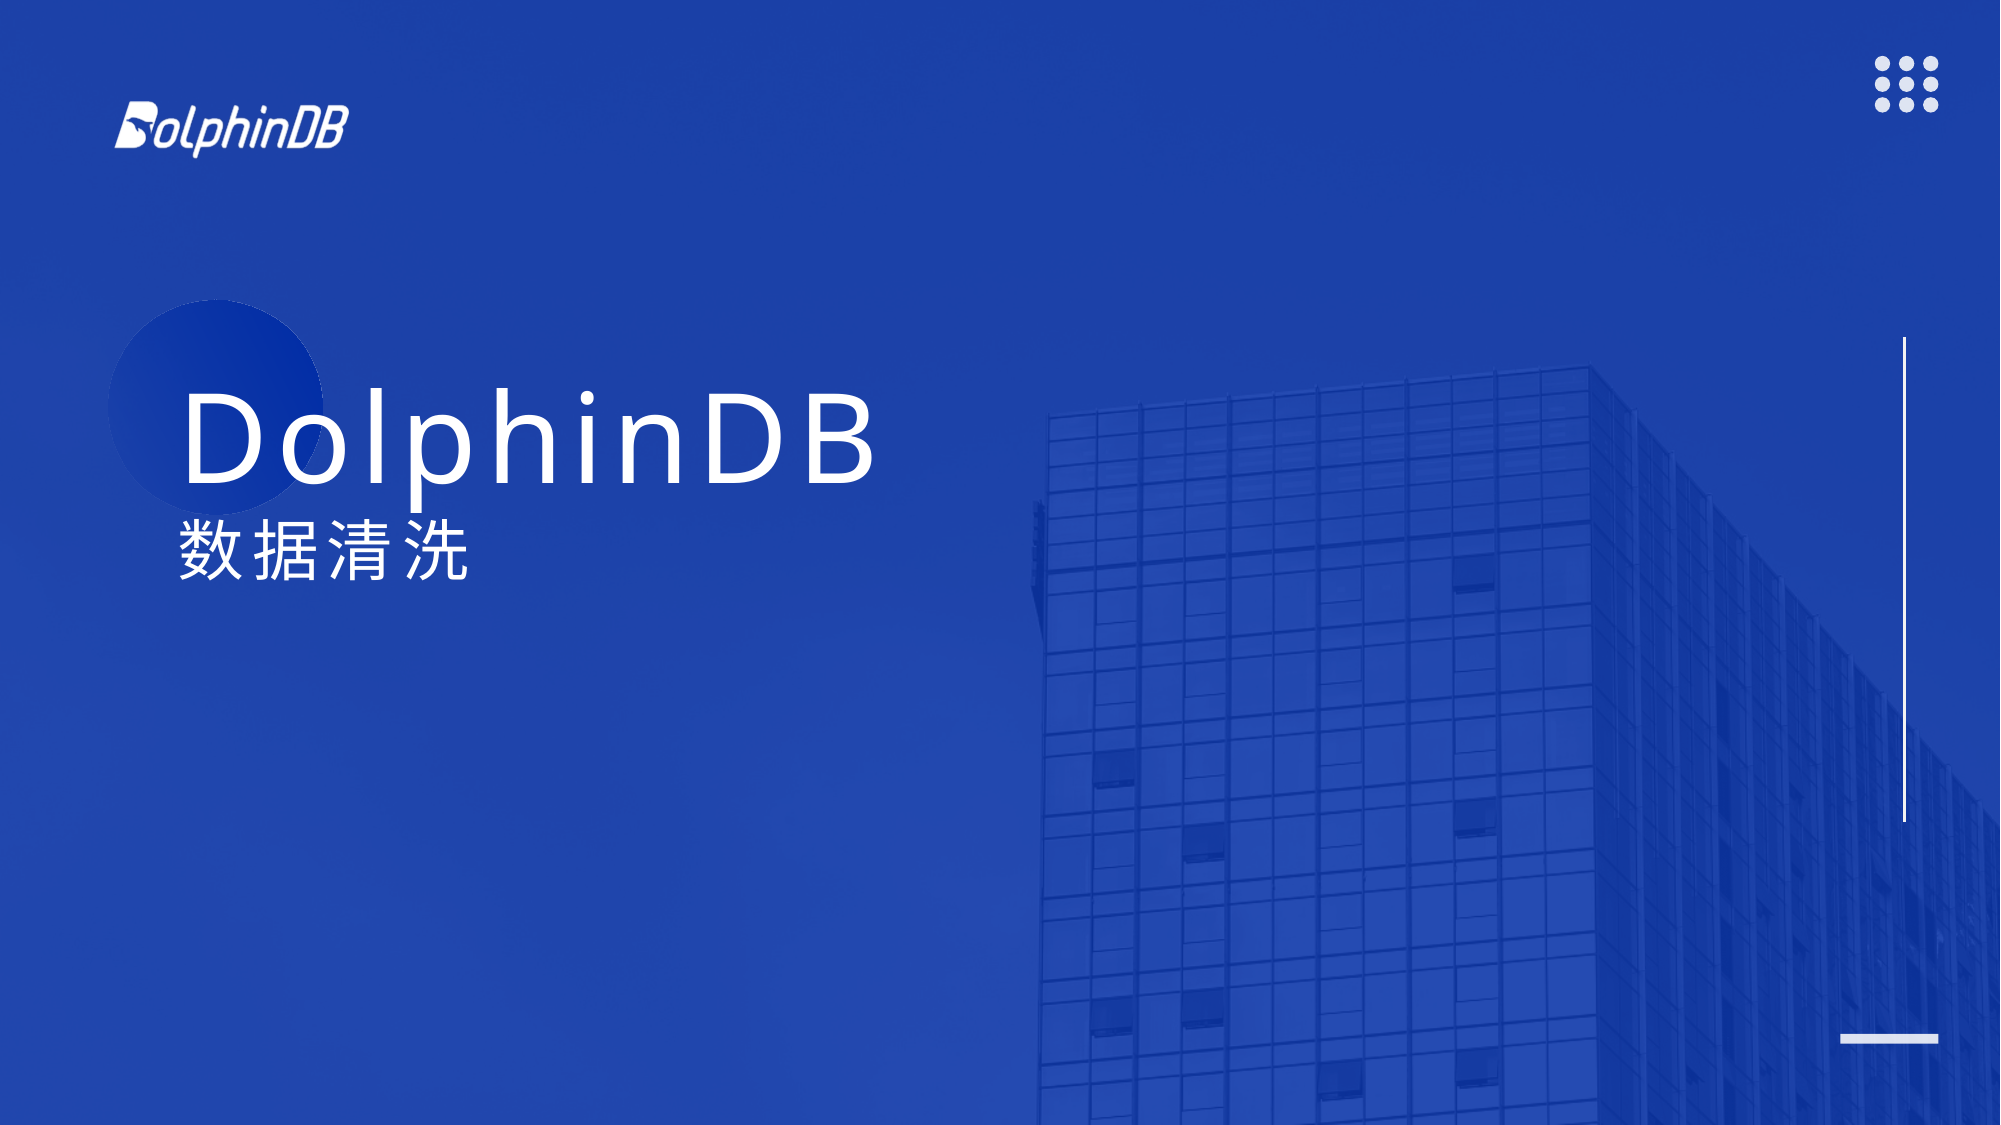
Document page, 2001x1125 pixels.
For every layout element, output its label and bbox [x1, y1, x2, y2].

text_box [1874, 55, 1939, 113]
picture [0, 0, 2000, 1125]
